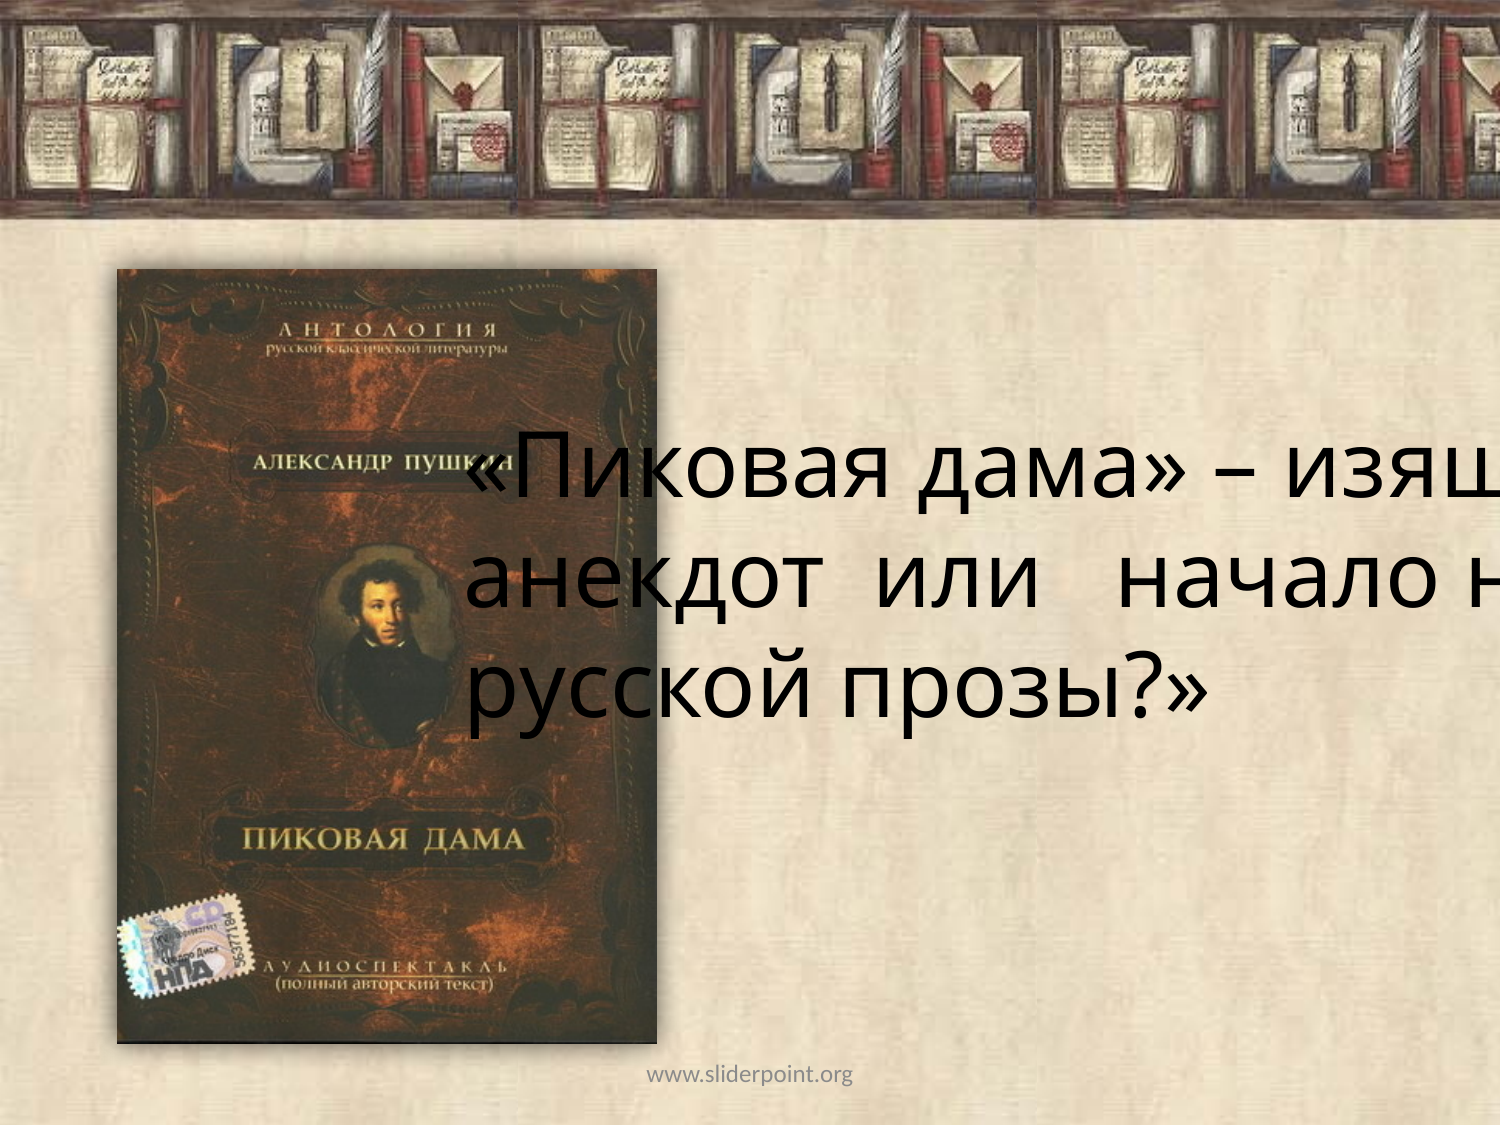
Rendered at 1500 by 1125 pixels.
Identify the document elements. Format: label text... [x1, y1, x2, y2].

footer www.sliderpoint.org [512, 1042, 988, 1103]
text_box «Пиковая дама» – изящный анекдот или начало новой русской прозы?» [660, 398, 1500, 743]
picture [0, 0, 1500, 1125]
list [116, 269, 657, 1044]
